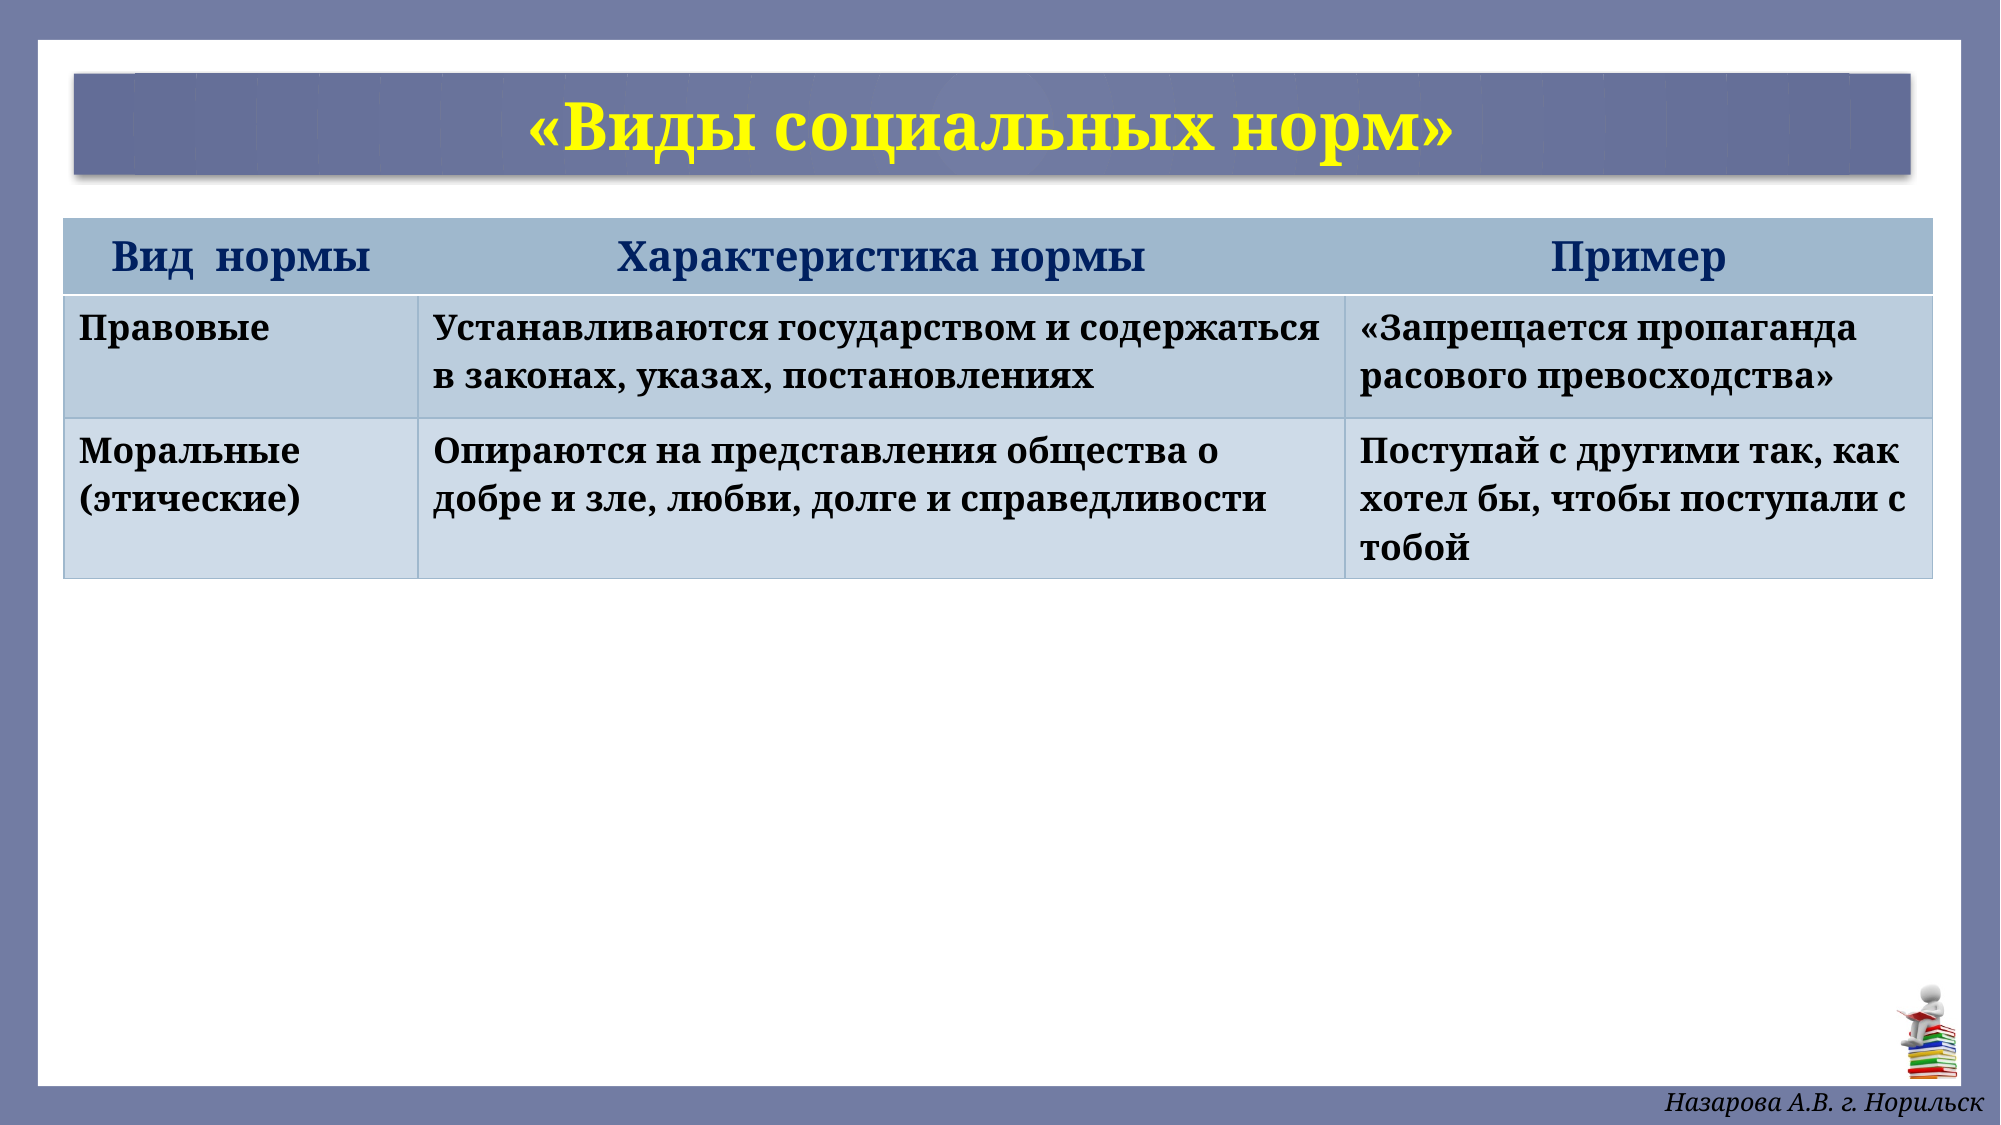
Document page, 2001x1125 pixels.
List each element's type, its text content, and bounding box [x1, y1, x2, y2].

table_cell Правовые [65, 296, 417, 417]
table_header Характеристика нормы [419, 220, 1344, 294]
table_header Вид нормы [65, 220, 417, 294]
table_cell Поступай с другими так, как хотел бы, чтобы поступали с тобой [1346, 419, 1932, 578]
table_header Пример [1346, 220, 1932, 294]
table_cell Устанавливаются государством и содержаться в законах, указах, постановлениях [419, 296, 1344, 417]
picture [1896, 973, 1958, 1079]
table_cell «Запрещается пропаганда расового превосходства» [1346, 296, 1932, 417]
table_cell Моральные (этические) [65, 419, 417, 578]
text_box «Виды социальных норм» [73, 73, 1911, 175]
text_box Назарова А.В. г. Норильск [1583, 1079, 2000, 1125]
table_cell Опираются на представления общества о добре и зле, любви, долге и справедливости [419, 419, 1344, 578]
